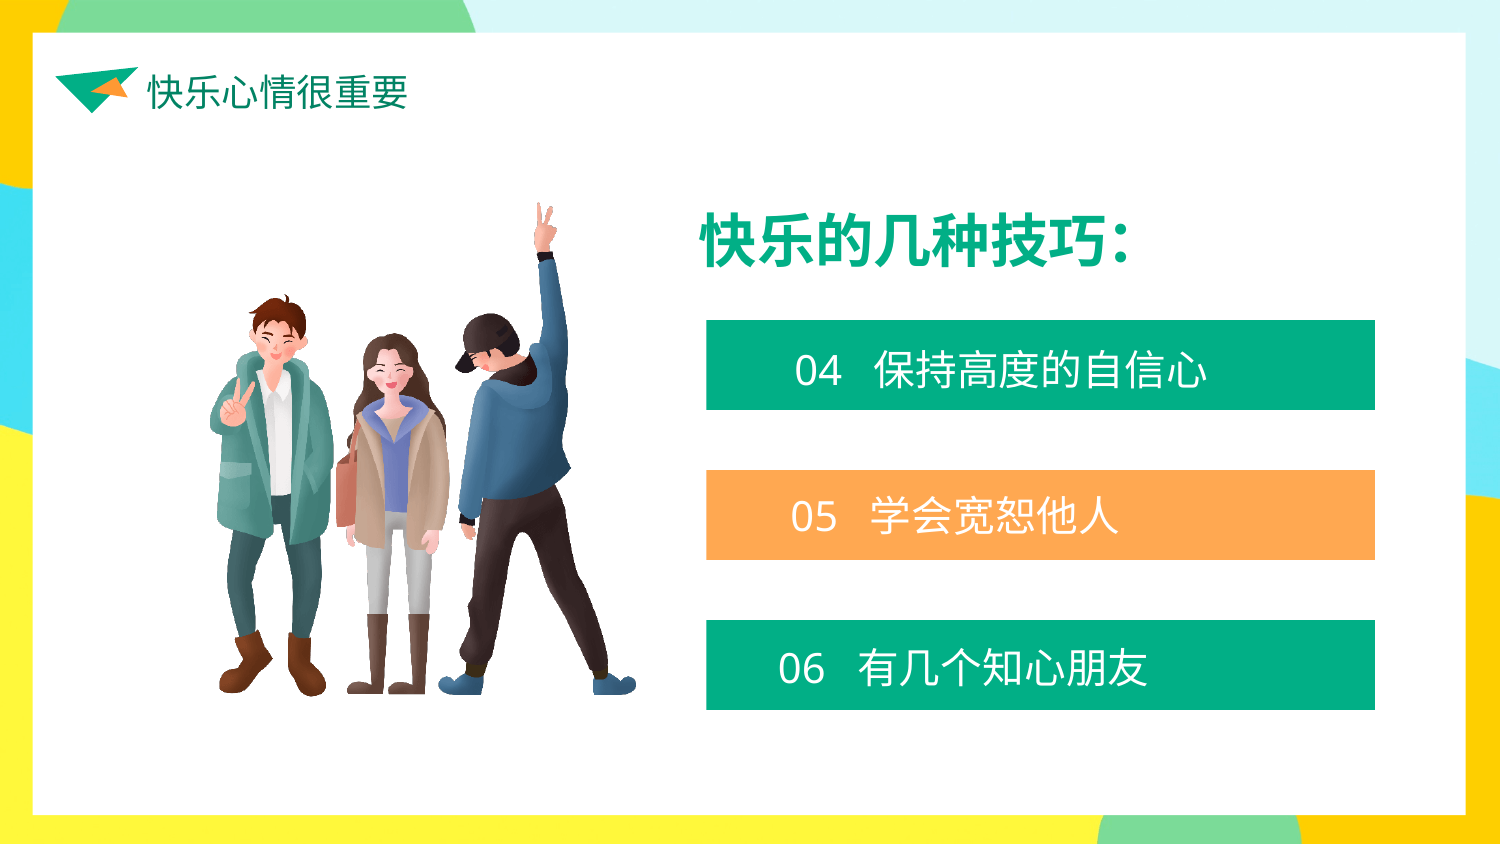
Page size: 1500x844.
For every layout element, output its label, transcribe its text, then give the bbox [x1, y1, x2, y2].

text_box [769, 320, 1375, 410]
text_box 快乐的几种技巧： [769, 196, 1180, 282]
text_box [769, 620, 1375, 710]
picture [0, 0, 1500, 844]
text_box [769, 470, 1375, 560]
